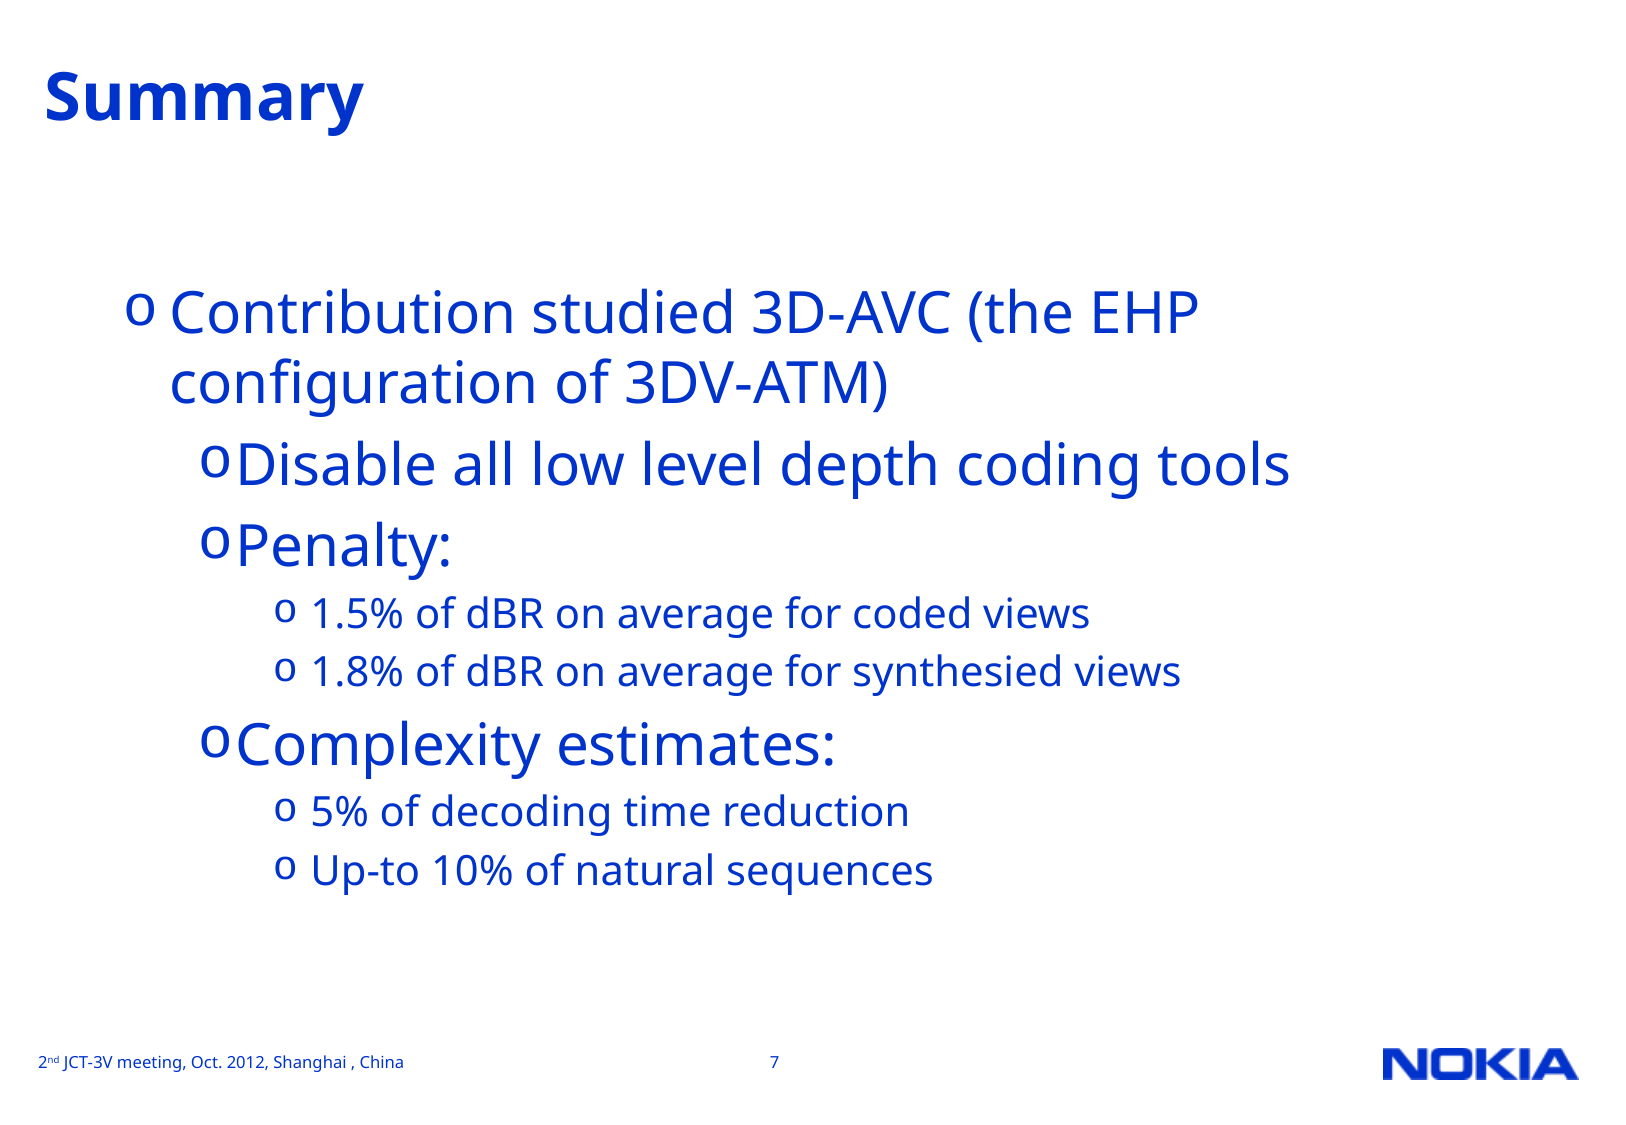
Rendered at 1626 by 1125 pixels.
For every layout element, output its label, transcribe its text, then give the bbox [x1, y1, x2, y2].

title Summary [29, 1, 1493, 188]
list Contribution studied 3D-AVC (the EHP configuration of 3DV-ATM) Disable all low level depth coding tools Penalty: 1.5% of dBR on average for coded views 1.8% of dBR on average for synthesied views Complexity estimates: 5% of decoding time reduction Up-to 10% of natural sequences [32, 196, 1598, 1001]
picture [1383, 1048, 1579, 1080]
